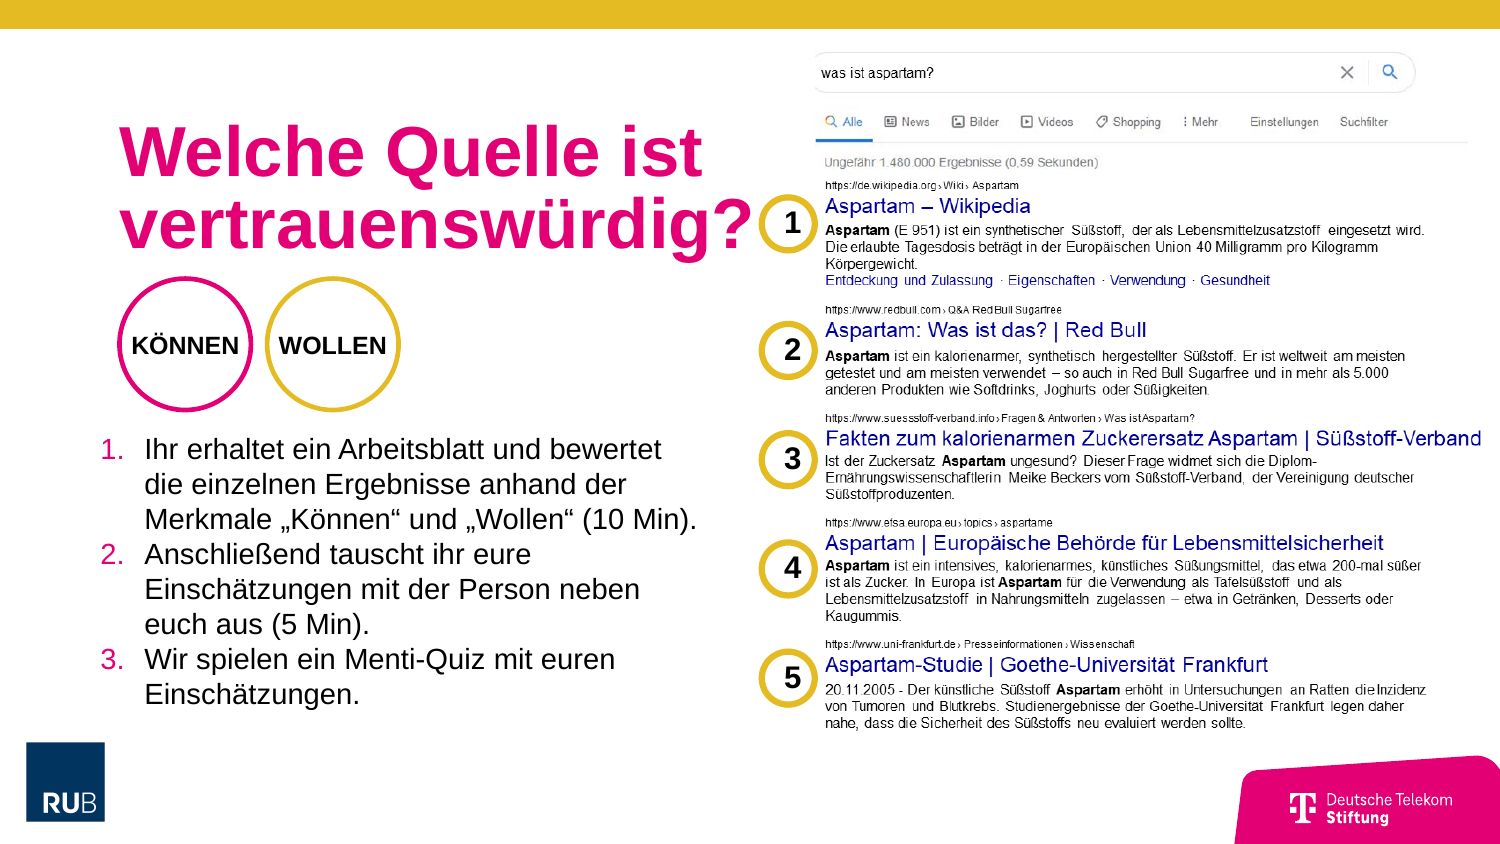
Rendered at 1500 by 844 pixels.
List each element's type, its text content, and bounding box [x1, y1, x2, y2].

text_box 5 [759, 649, 809, 707]
list Ihr erhaltet ein Arbeitsblatt und bewertet die einzelnen Ergebnisse anhand der Merkmale „Können“ und „Wollen“ (10 Min). Anschließend tauscht ihr eure Einschätzungen mit der Person neben euch aus (5 Min). Wir spielen ein Menti-Quiz mit euren Einschätzungen. [100, 287, 705, 755]
text_box 4 [759, 540, 809, 598]
picture [814, 35, 1500, 755]
picture [1490, 758, 1500, 768]
text_box 1 [759, 195, 809, 253]
text_box KÖNNEN [117, 276, 254, 413]
text_box WOLLEN [265, 276, 401, 413]
picture [1240, 758, 1424, 790]
picture [23, 740, 108, 824]
title Welche Quelle ist vertrauenswürdig? [119, 119, 809, 267]
text_box 2 [759, 321, 809, 380]
text_box 3 [759, 431, 809, 489]
